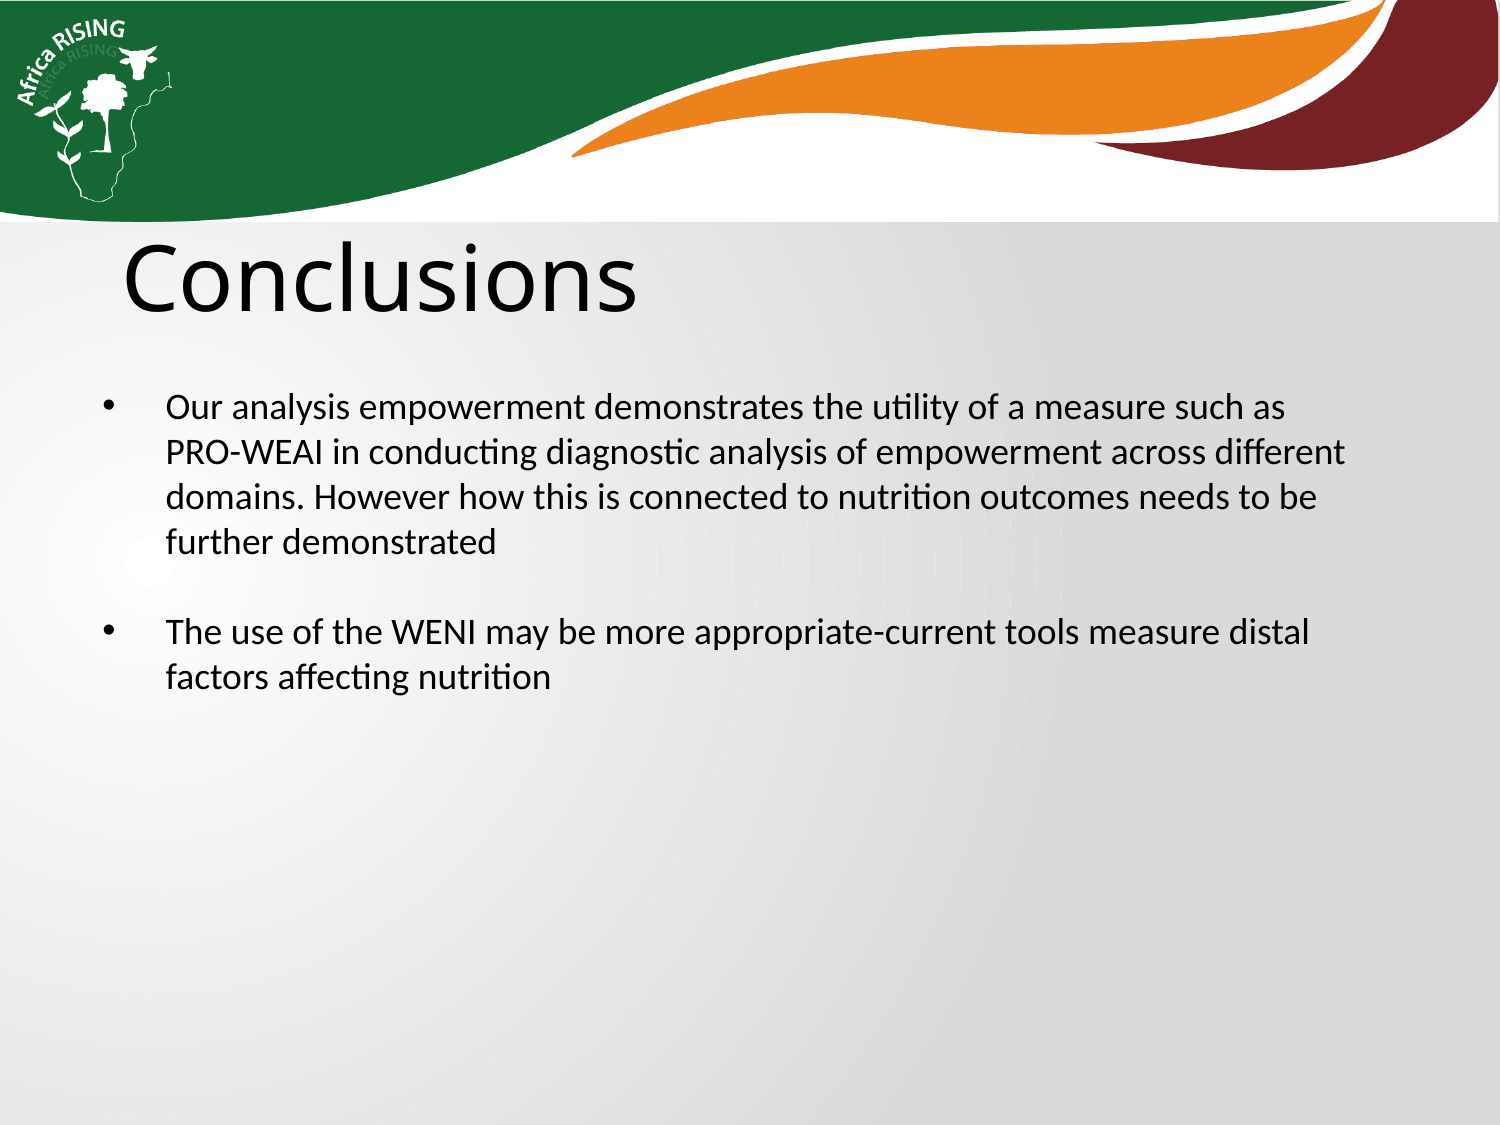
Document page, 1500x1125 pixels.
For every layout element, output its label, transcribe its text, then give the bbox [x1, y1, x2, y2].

picture [0, 0, 1499, 222]
list Conclusions [87, 212, 1363, 322]
text_box Our analysis empowerment demonstrates the utility of a measure such as PRO-WEAI in conducting diagnostic analysis of empowerment across different domains. However how this is connected to nutrition outcomes needs to be further demonstrated The use of the WENI may be more appropriate-current tools measure distal factors affecting nutrition [87, 322, 1363, 757]
